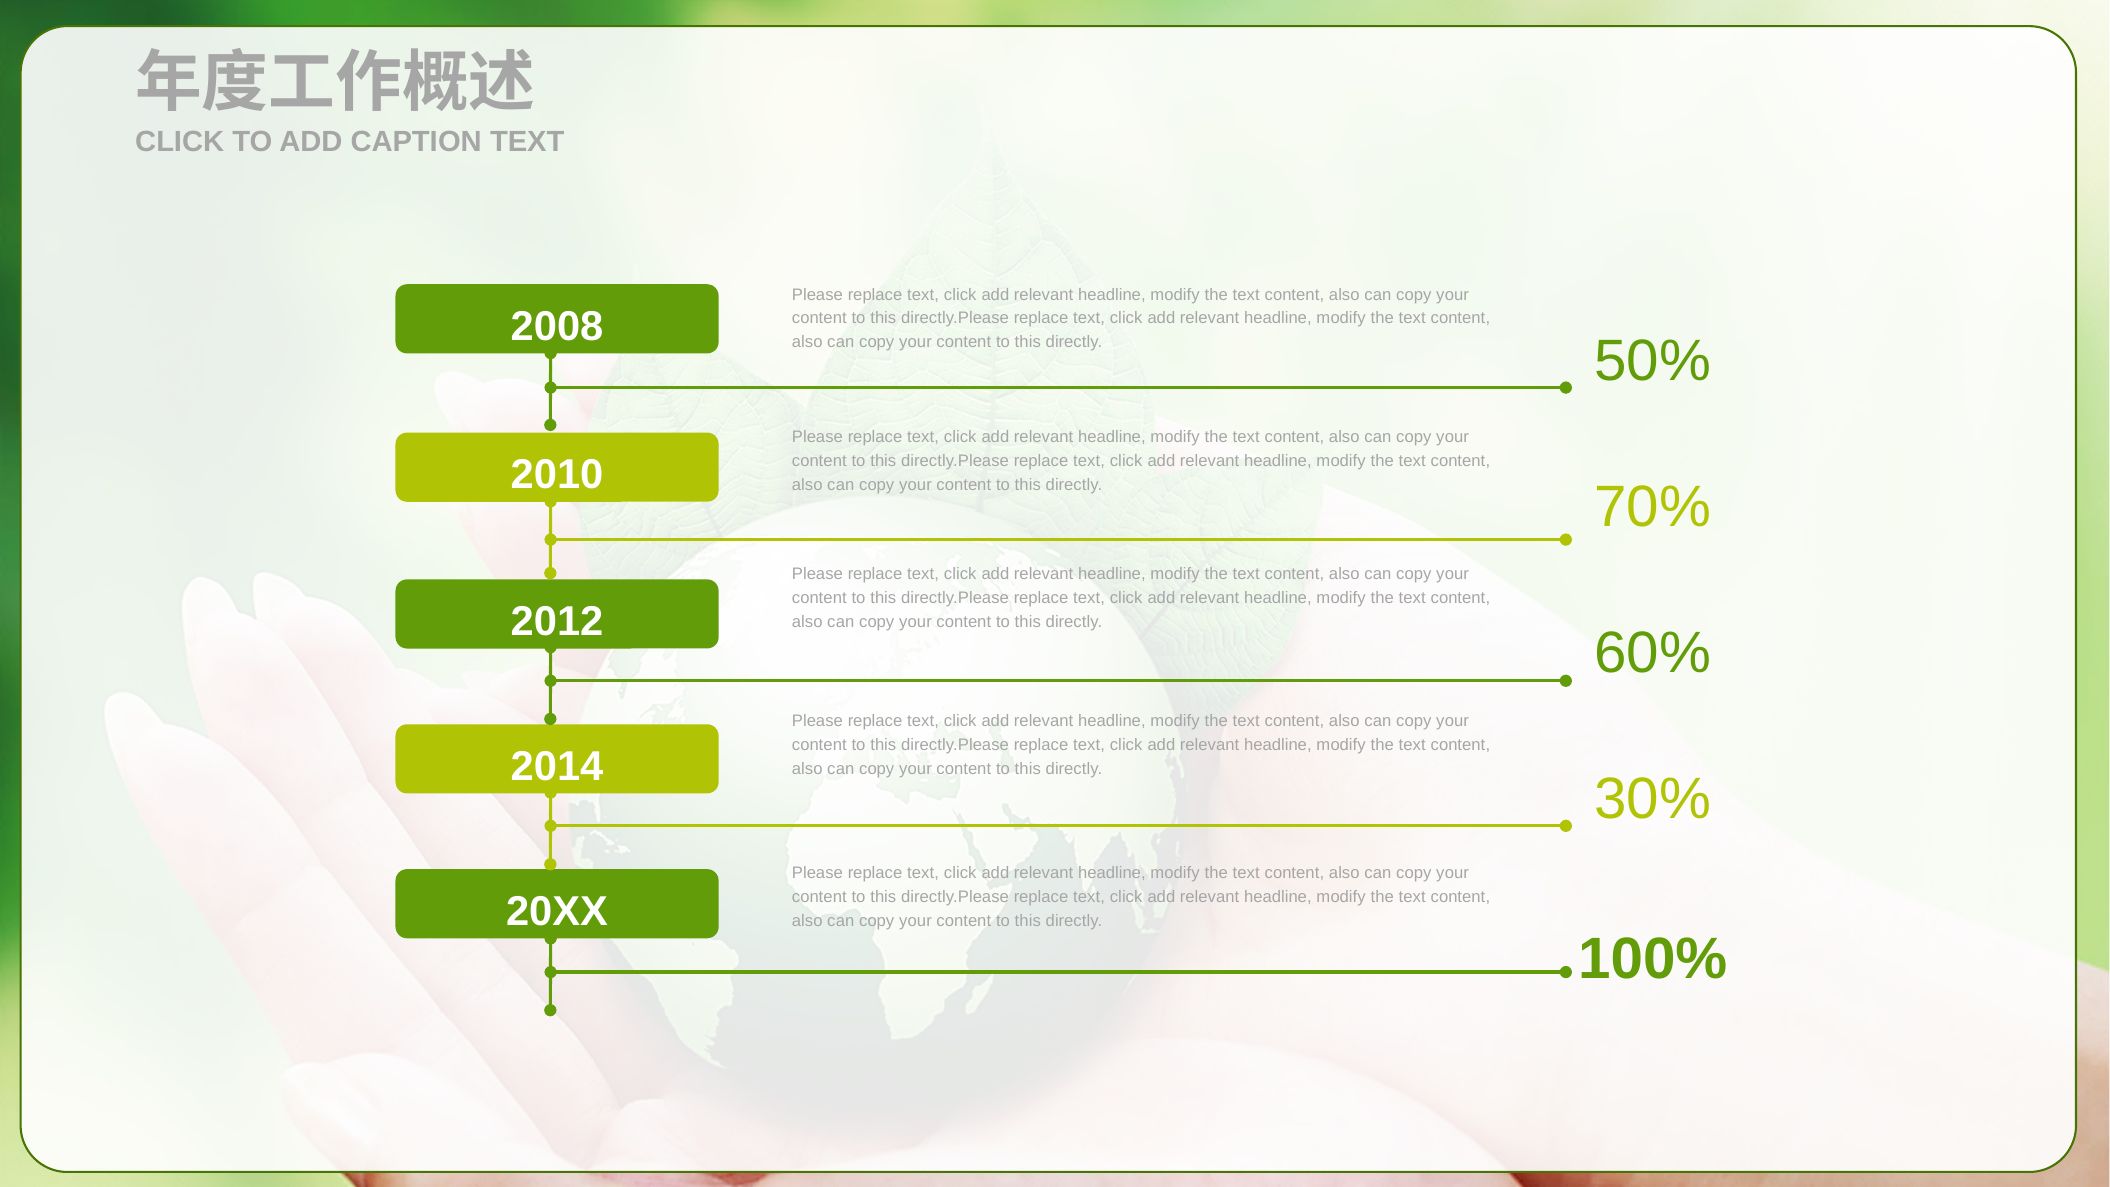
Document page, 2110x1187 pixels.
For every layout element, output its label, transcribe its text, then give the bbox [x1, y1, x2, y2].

text_box 2014 [394, 723, 720, 795]
text_box 2010 [394, 431, 720, 503]
text_box 100% [1578, 897, 1728, 985]
text_box Please replace text, click add relevant headline, modify the text content, also can copy your content to this directly.Please replace text, click add relevant headline, modify the text content, also can copy your content to this directly. [791, 422, 1525, 494]
text_box 年度工作概述 [135, 38, 596, 119]
text_box 70% [1595, 460, 1710, 547]
text_box 2008 [394, 283, 720, 355]
text_box CLICK TO ADD CAPTION TEXT [135, 122, 596, 158]
text_box 50% [1595, 314, 1710, 401]
text_box 60% [1595, 606, 1710, 693]
text_box Please replace text, click add relevant headline, modify the text content, also can copy your content to this directly.Please replace text, click add relevant headline, modify the text content, also can copy your content to this directly. [791, 858, 1525, 930]
text_box 20XX [394, 868, 720, 940]
picture [0, 0, 2110, 1187]
text_box Please replace text, click add relevant headline, modify the text content, also can copy your content to this directly.Please replace text, click add relevant headline, modify the text content, also can copy your content to this directly. [791, 559, 1525, 632]
text_box 2012 [394, 578, 720, 650]
text_box 30% [1595, 752, 1710, 839]
text_box Please replace text, click add relevant headline, modify the text content, also can copy your content to this directly.Please replace text, click add relevant headline, modify the text content, also can copy your content to this directly. [791, 279, 1525, 352]
text_box Please replace text, click add relevant headline, modify the text content, also can copy your content to this directly.Please replace text, click add relevant headline, modify the text content, also can copy your content to this directly. [791, 706, 1525, 779]
